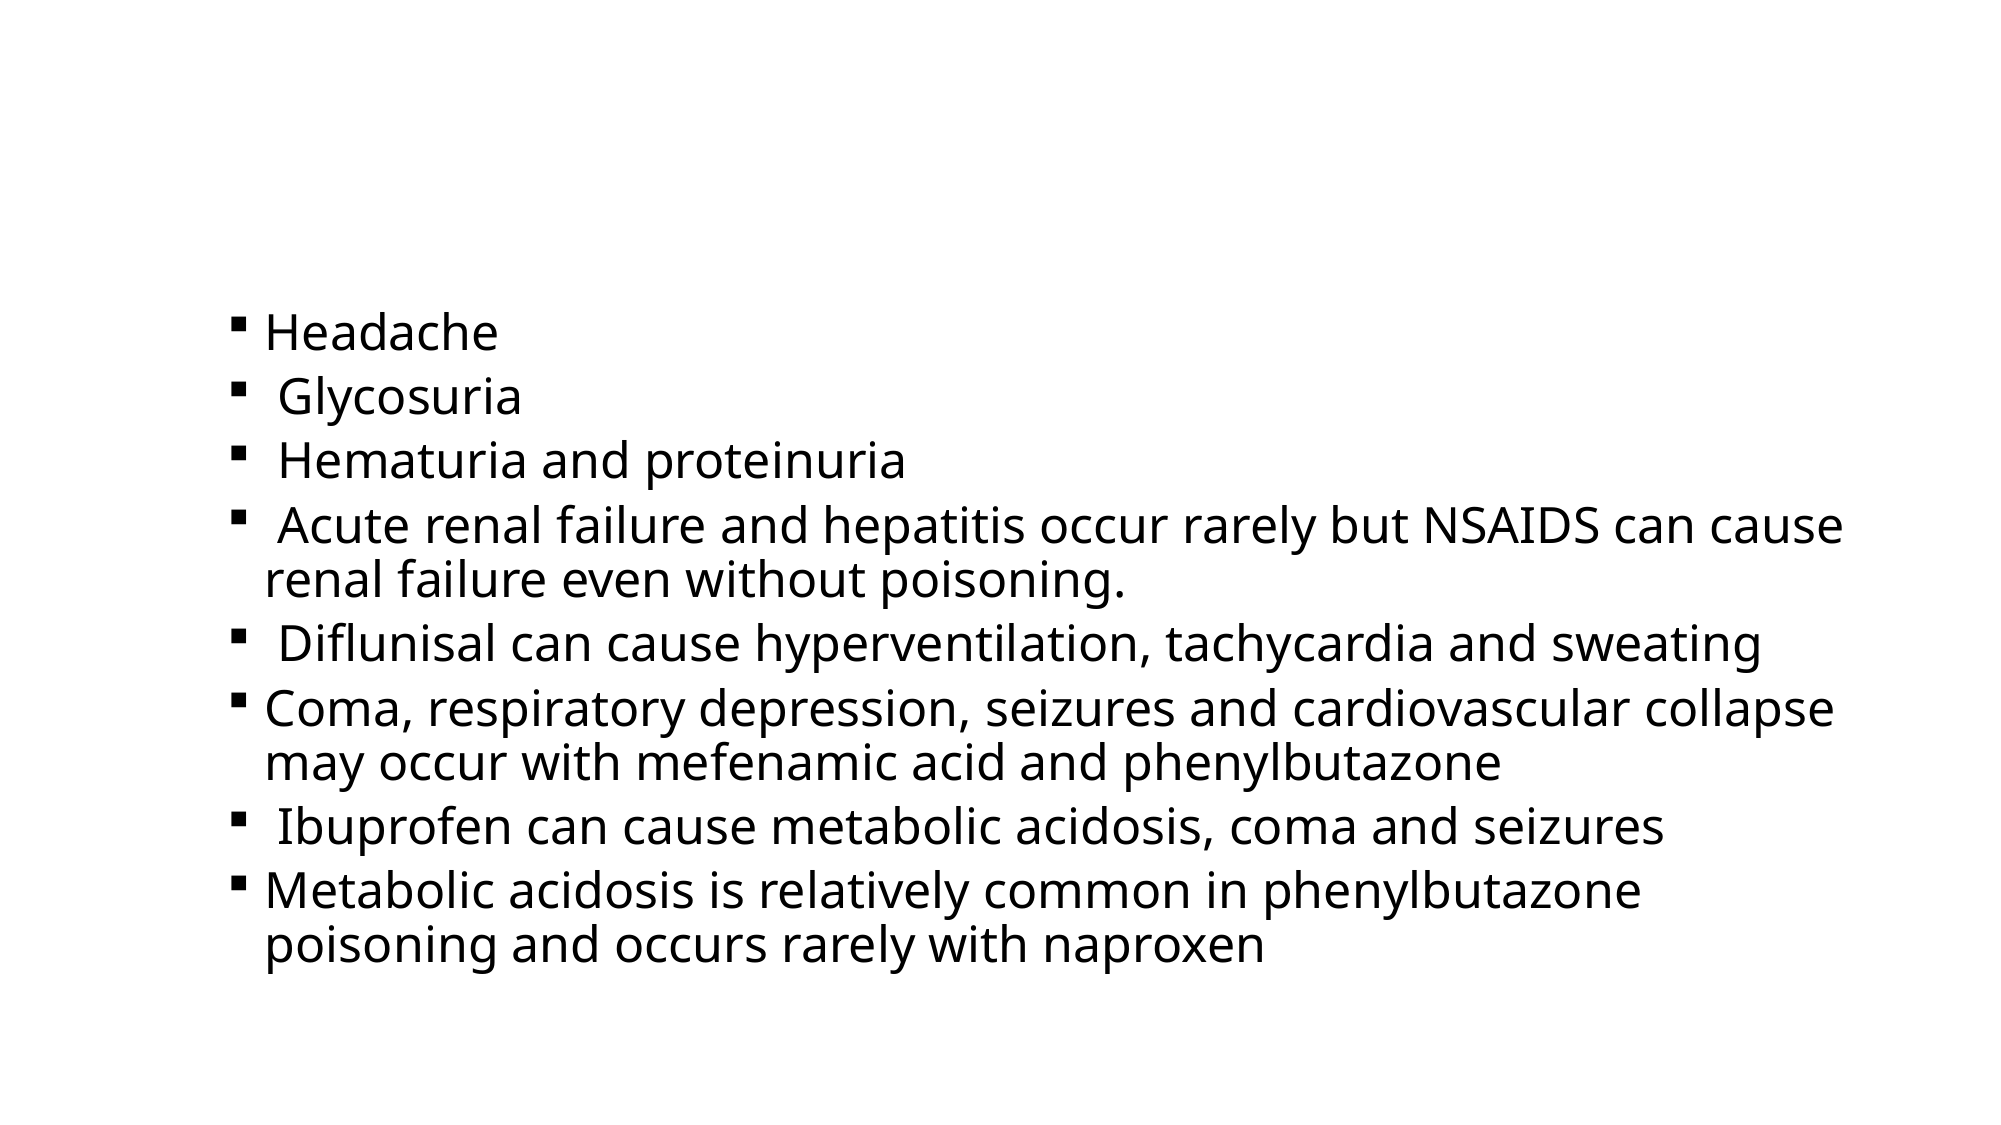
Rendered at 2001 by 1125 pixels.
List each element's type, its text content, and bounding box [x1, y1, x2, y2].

list Headache Glycosuria Hematuria and proteinuria Acute renal failure and hepatitis occur rarely but NSAIDS can cause renal failure even without poisoning. Diflunisal can cause hyperventilation, tachycardia and sweating Coma, respiratory depression, seizures and cardiovascular collapse may occur with mefenamic acid and phenylbutazone Ibuprofen can cause metabolic acidosis, coma and seizures Metabolic acidosis is relatively common in phenylbutazone poisoning and occurs rarely with naproxen [137, 299, 1863, 1014]
